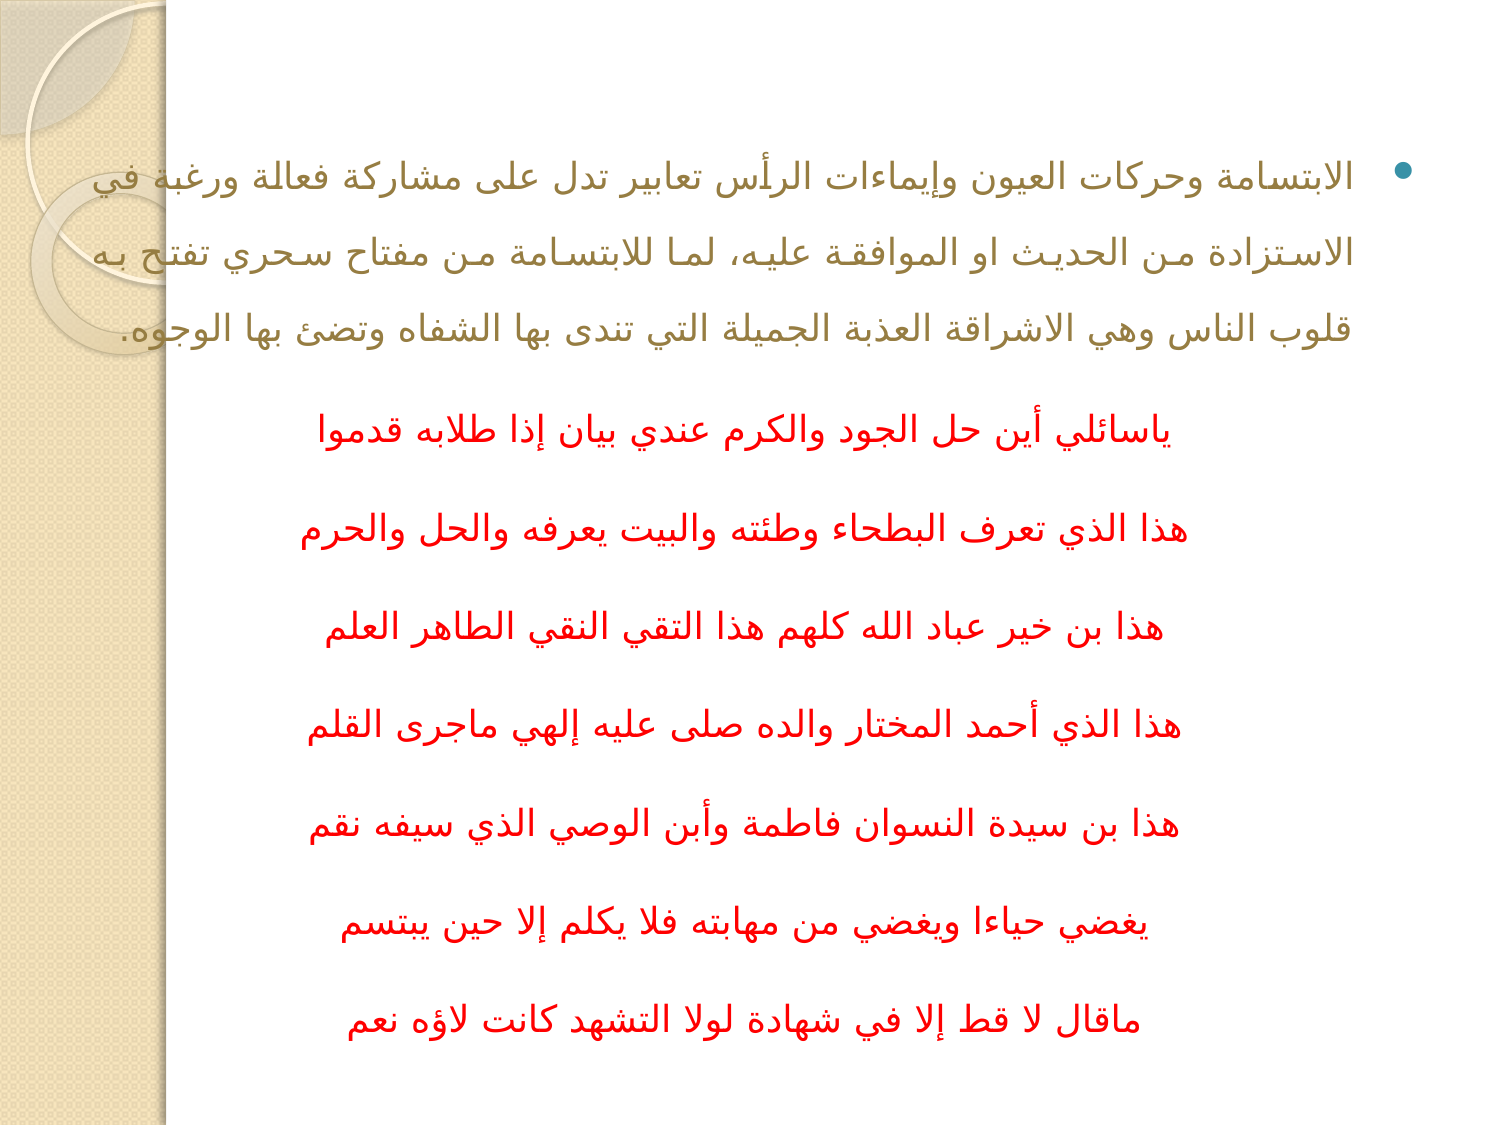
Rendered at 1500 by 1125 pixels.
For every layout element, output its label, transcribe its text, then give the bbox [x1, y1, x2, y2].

list الابتسامة وحركات العيون وإيماءات الرأس تعابير تدل على مشاركة فعالة ورغبة في الاستزادة من الحديث او الموافقة عليه، لما للابتسامة من مفتاح سحري تفتح به قلوب الناس وهي الاشراقة العذبة الجميلة التي تندى بها الشفاه وتضئ بها الوجوه. ياسائلي أين حل الجود والكرم عندي بيان إذا طلابه قدموا هذا الذي تعرف البطحاء وطئته والبيت يعرفه والحل والحرم هذا بن خير عباد الله كلهم هذا التقي النقي الطاهر العلم هذا الذي أحمد المختار والده صلى عليه إلهي ماجرى القلم هذا بن سيدة النسوان فاطمة وأبن الوصي الذي سيفه نقم يغضي حياءا ويغضي من مهابته فلا يكلم إلا حين يبتسم ماقال لا قط إلا في شهادة لولا التشهد كانت لاؤه نعم [76, 113, 1424, 1071]
